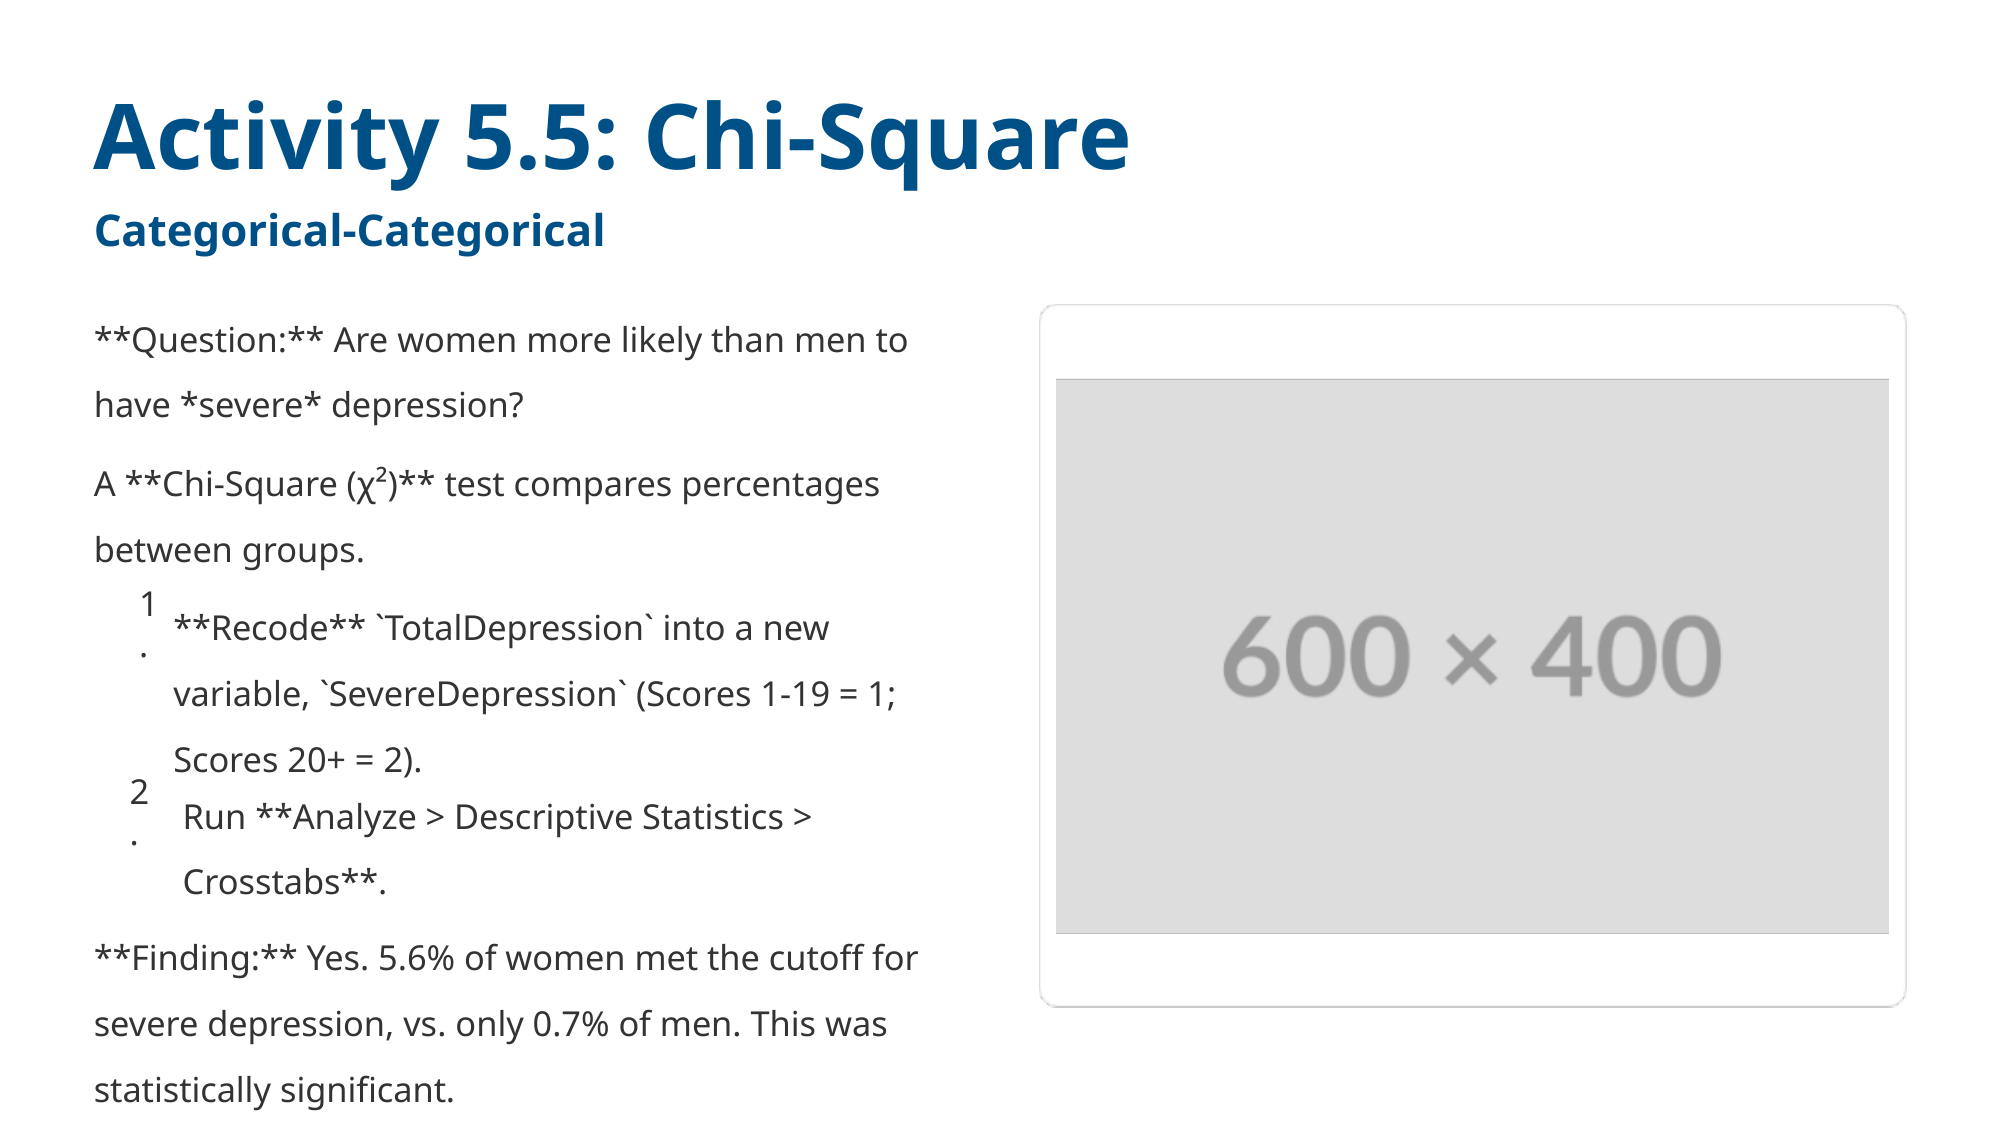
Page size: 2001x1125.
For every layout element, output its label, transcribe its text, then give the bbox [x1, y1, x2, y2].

text_box A **Chi-Square (χ²)** test compares percentages between groups. [93, 437, 961, 570]
text_box 1. [139, 581, 156, 665]
text_box Run **Analyze > Descriptive Statistics > Crosstabs**. [156, 770, 961, 902]
text_box 2. [129, 770, 156, 853]
text_box **Question:** Are women more likely than men to have *severe* depression? [93, 293, 961, 425]
text_box Categorical-Categorical [93, 202, 1005, 256]
text_box Activity 5.5: Chi-Square [93, 56, 1182, 188]
text_box **Recode** `TotalDepression` into a new variable, `SevereDepression` (Scores 1-19 = 1; Scores 20+ = 2). [156, 581, 961, 770]
text_box **Finding:** Yes. 5.6% of women met the cutoff for severe depression, vs. only 0.7% of men. This was statistically significant. [93, 911, 961, 1109]
picture [1038, 304, 1907, 1009]
